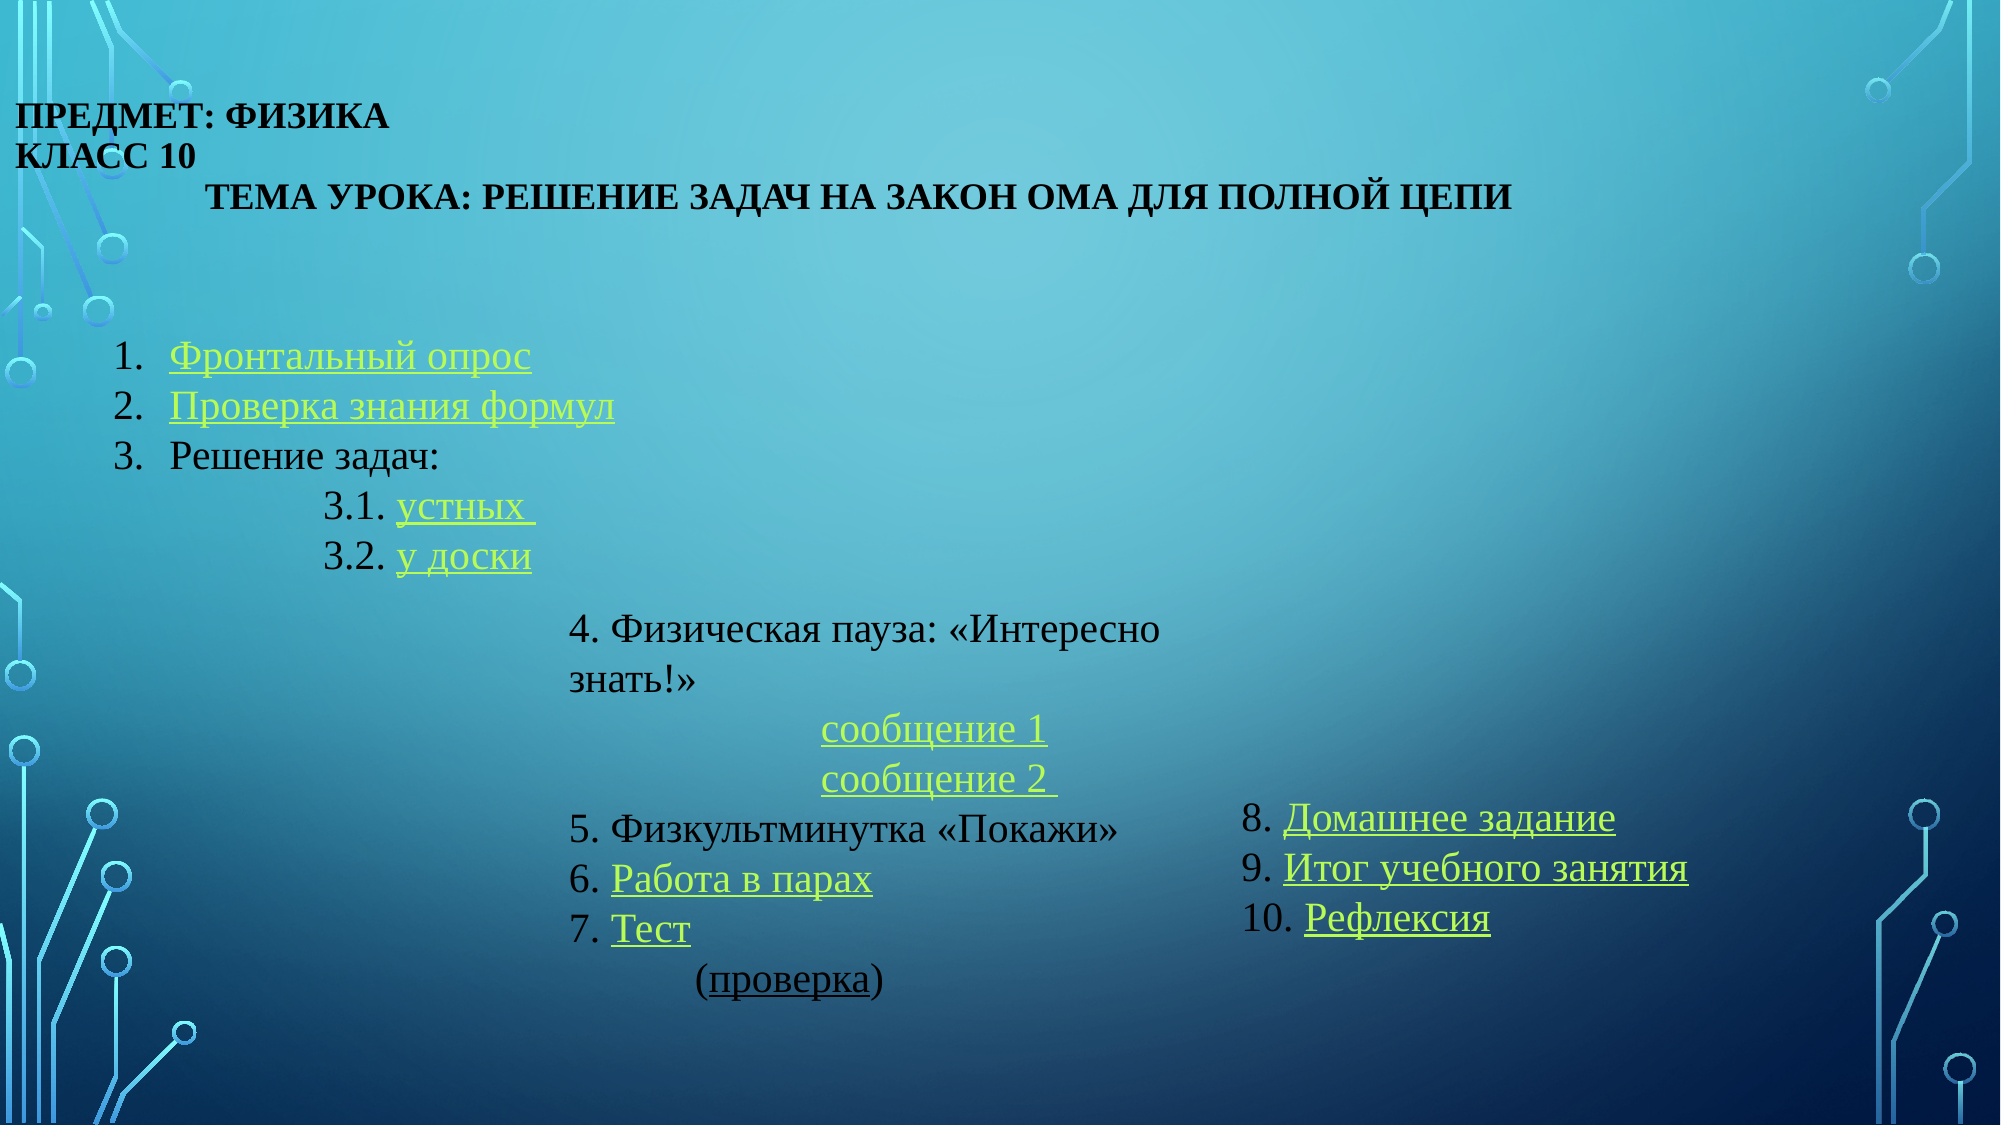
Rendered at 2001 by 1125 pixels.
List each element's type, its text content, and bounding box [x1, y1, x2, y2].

text_box 4. Физическая пауза: «Интересно знать!» сообщение 1 сообщение 2 5. Физкультминутка «Покажи» 6. Работа в парах 7. Тест (проверка) [553, 593, 1200, 1054]
text_box 8. Домашнее задание 9. Итог учебного занятия 10. Рефлексия [1226, 782, 1731, 948]
title Предмет: физика Класс 10 тема урока: Решение задач на закон Ома для полной цепи [0, 45, 1842, 228]
text_box Фронтальный опрос Проверка знания формул Решение задач: 3.1. устных 3.2. у доски [98, 320, 683, 881]
